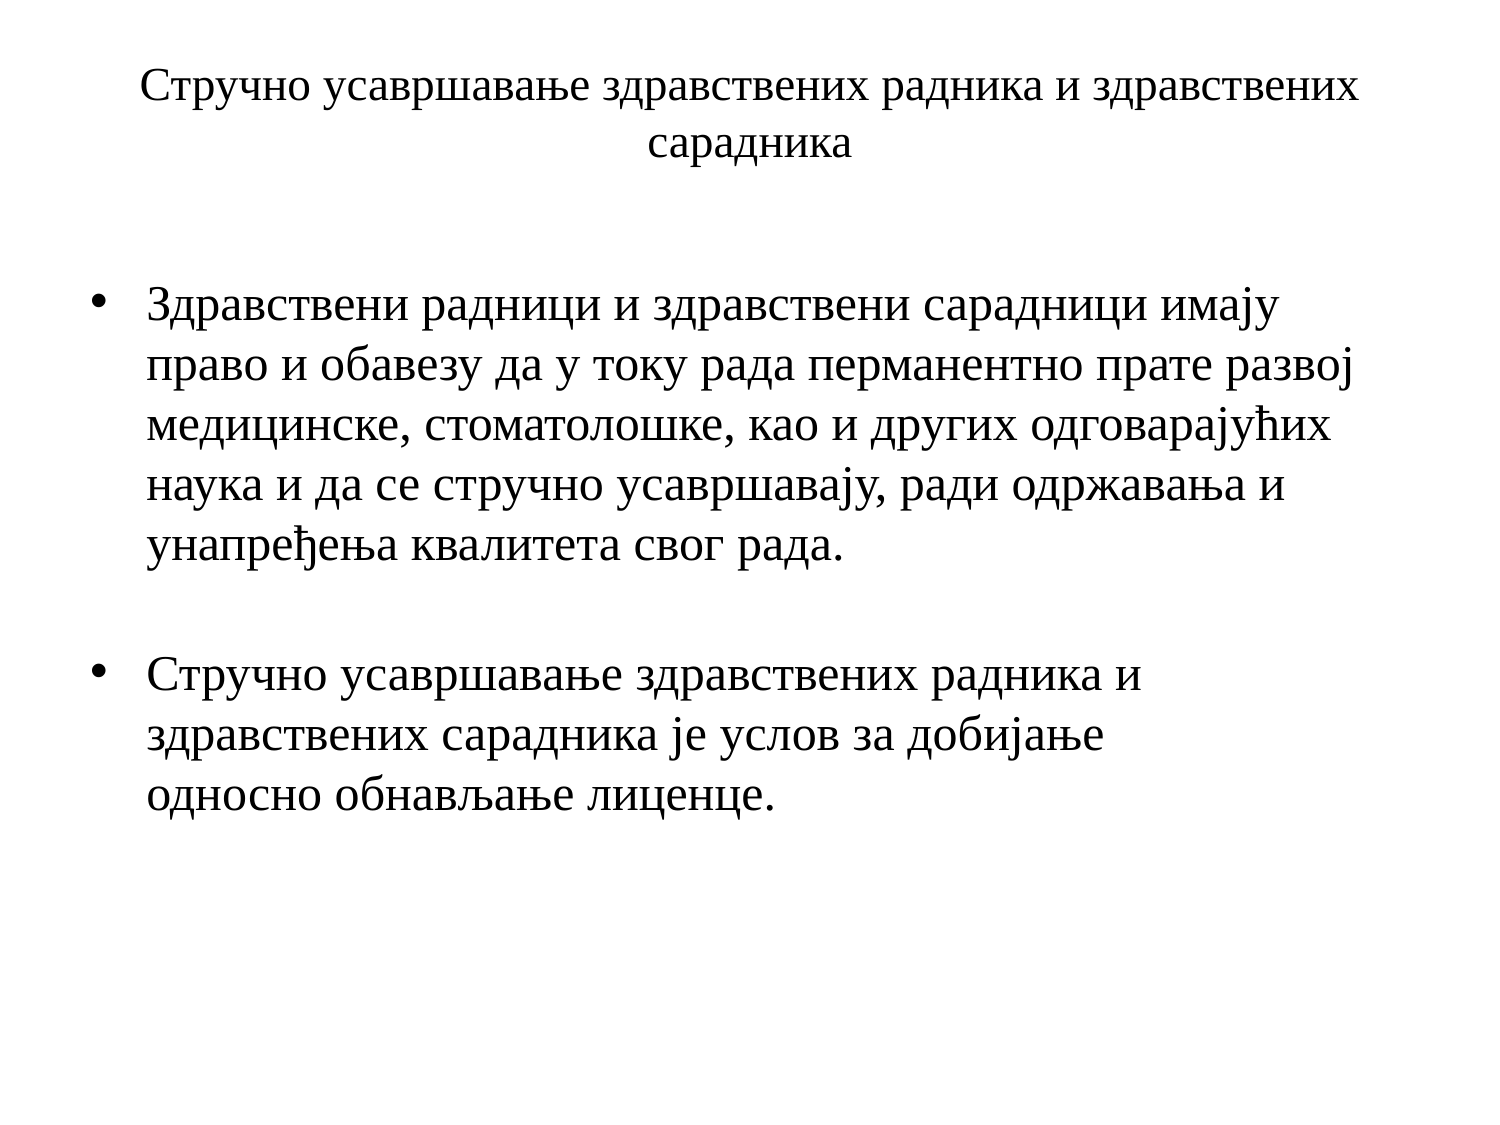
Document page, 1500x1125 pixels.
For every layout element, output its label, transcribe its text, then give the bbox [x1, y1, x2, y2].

title Стручно усавршавање здравствених радника и здравствених сарадника [75, 45, 1425, 233]
list Здравствени радници и здравствени сарадници имају право и обавезу да у току рада перманентно прате развој медицинске, стоматолошке, као и других одговарајућих наука и да се стручно усавршавају, ради одржавања и унапређења квалитета свог рада. Стручно усавршавање здравствених радника и здравствених сарадника је услов за добијање односно обнављање лиценце. [75, 262, 1425, 1005]
